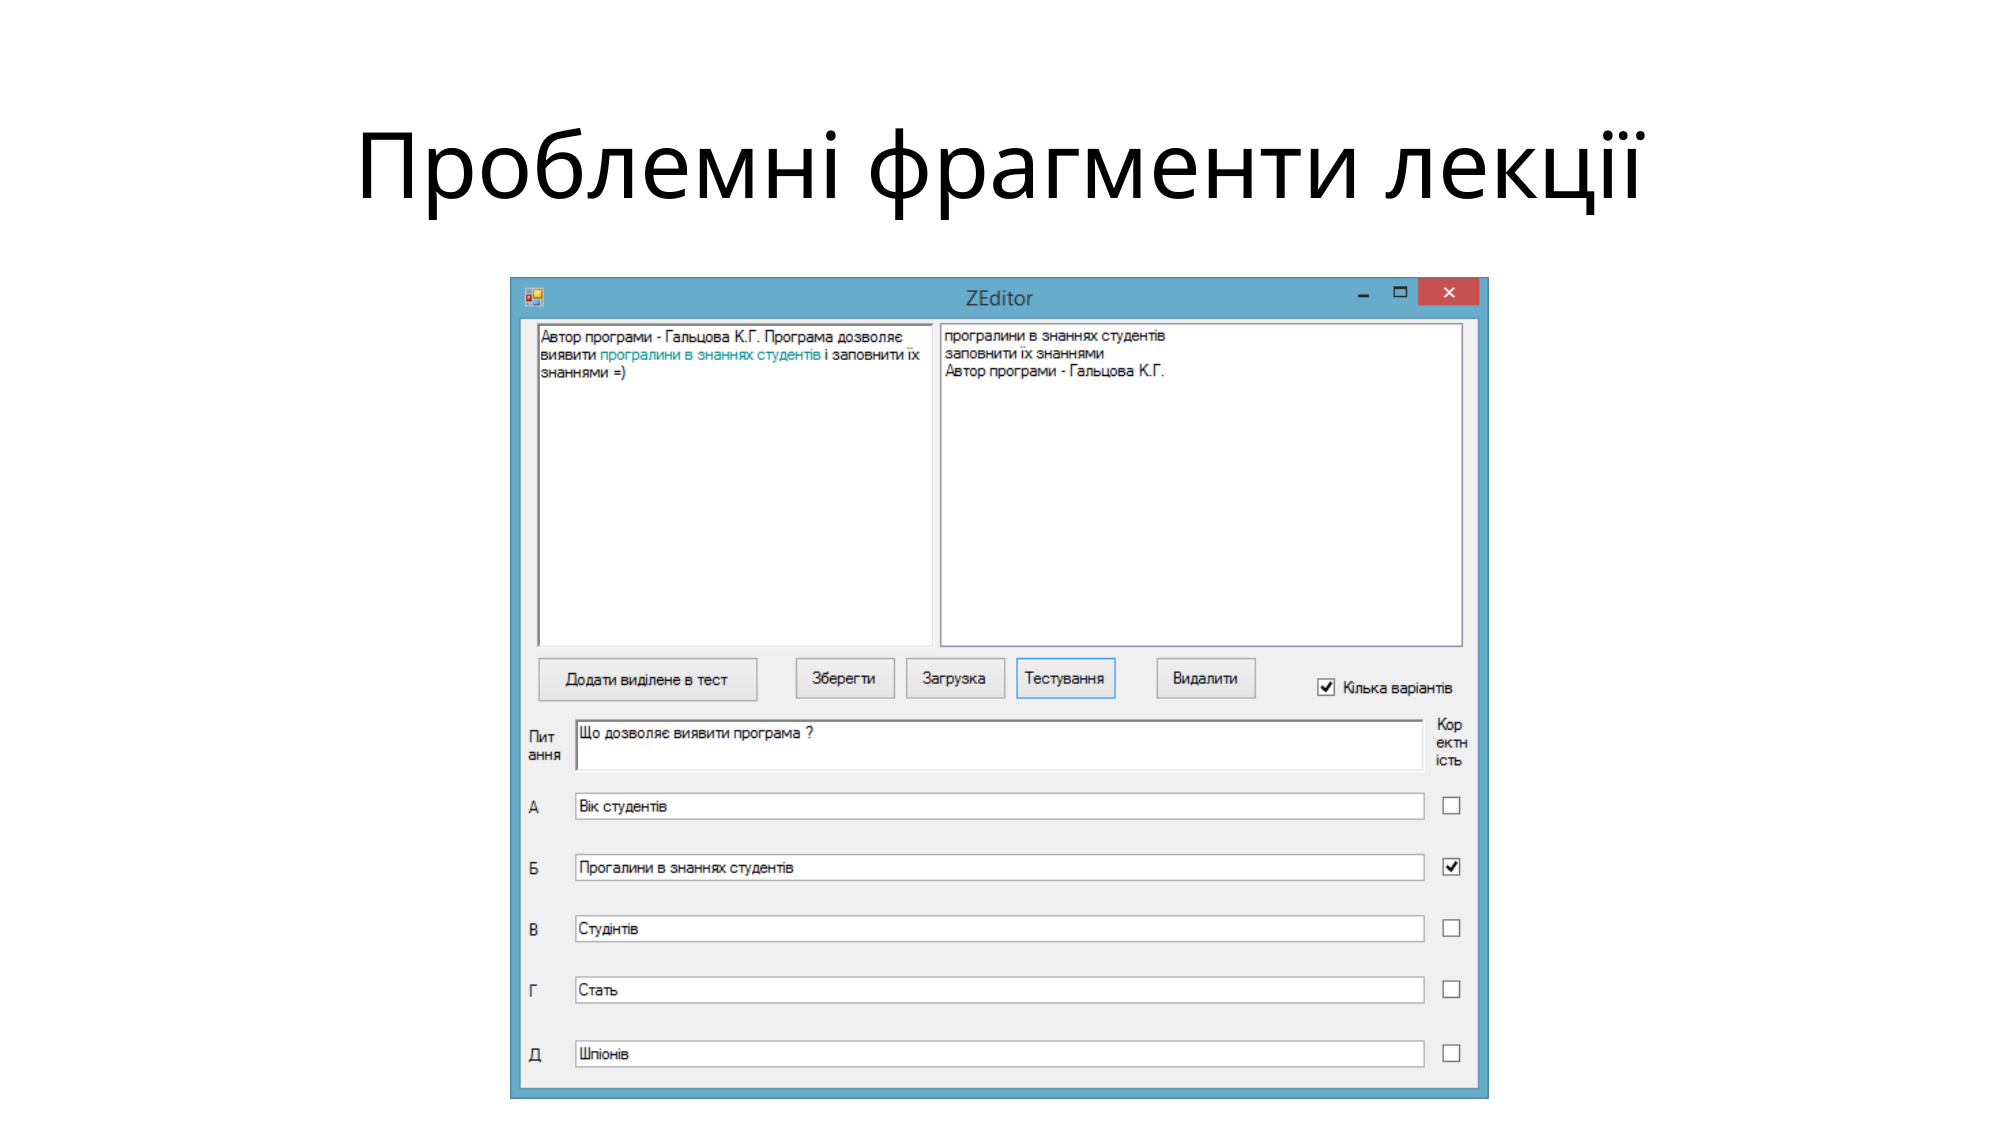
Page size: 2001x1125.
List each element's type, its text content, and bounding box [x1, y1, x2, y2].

title Проблемні фрагменти лекції [137, 59, 1863, 278]
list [510, 277, 1489, 1099]
